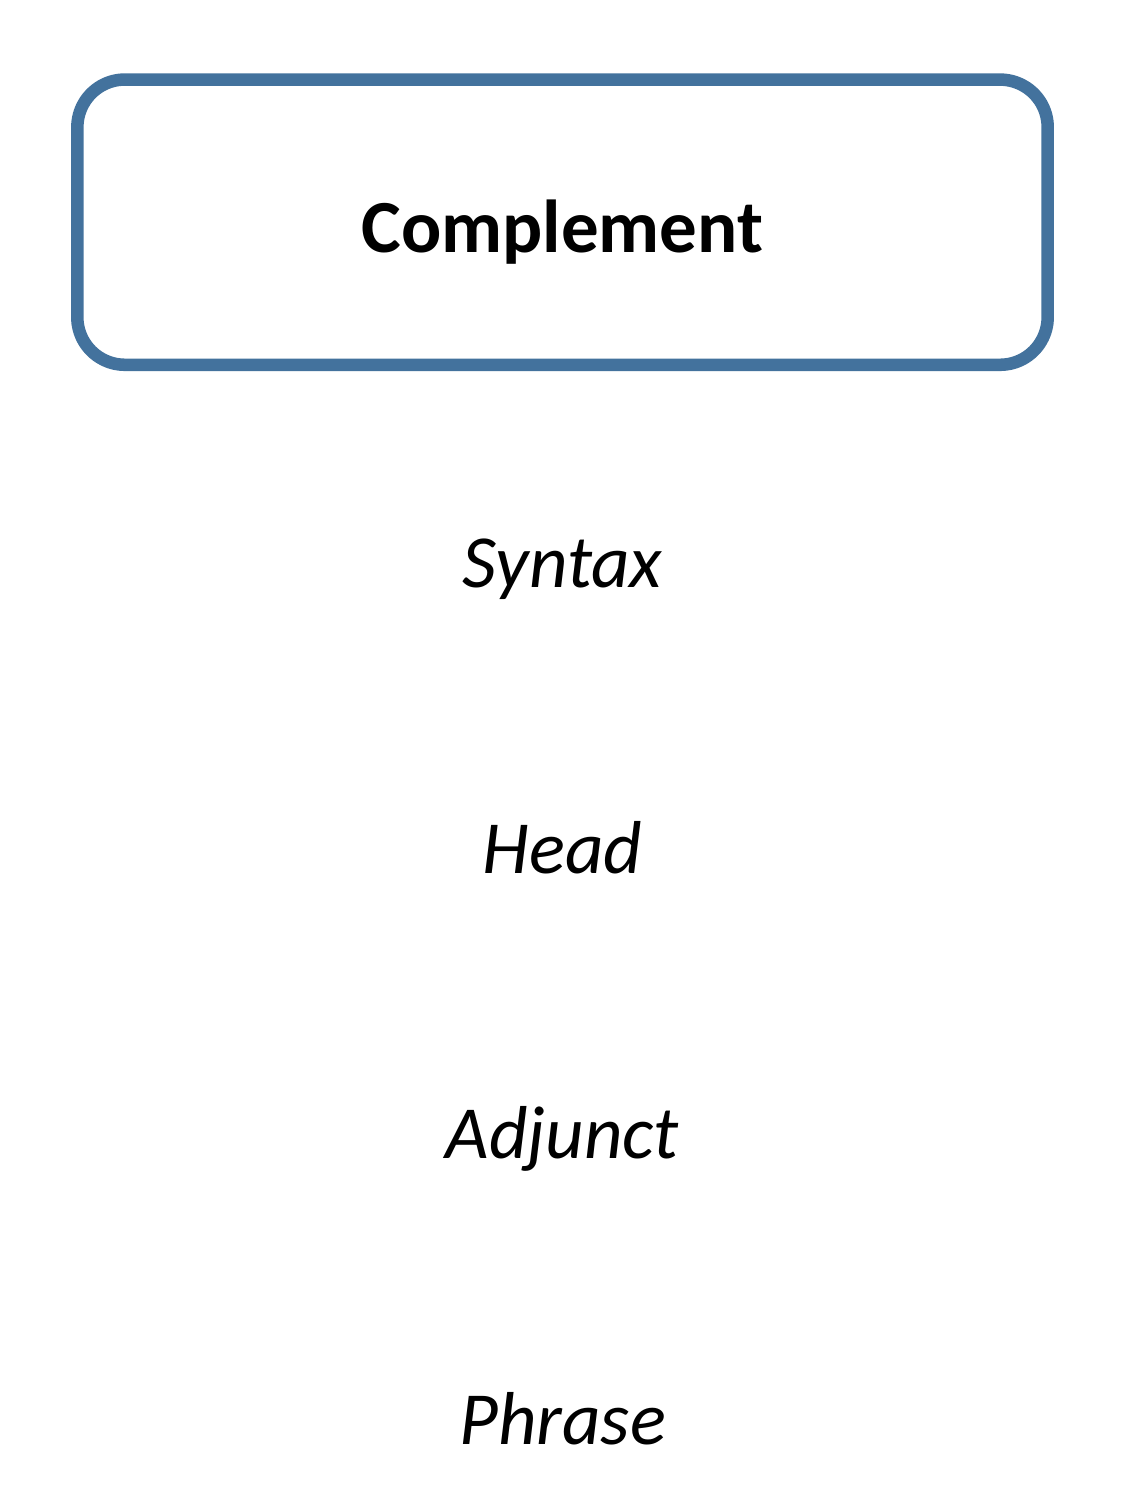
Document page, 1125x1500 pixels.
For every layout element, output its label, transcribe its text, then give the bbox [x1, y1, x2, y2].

text_box Complement [76, 78, 1049, 366]
list Syntax Head Adjunct Phrase [77, 399, 1048, 1352]
